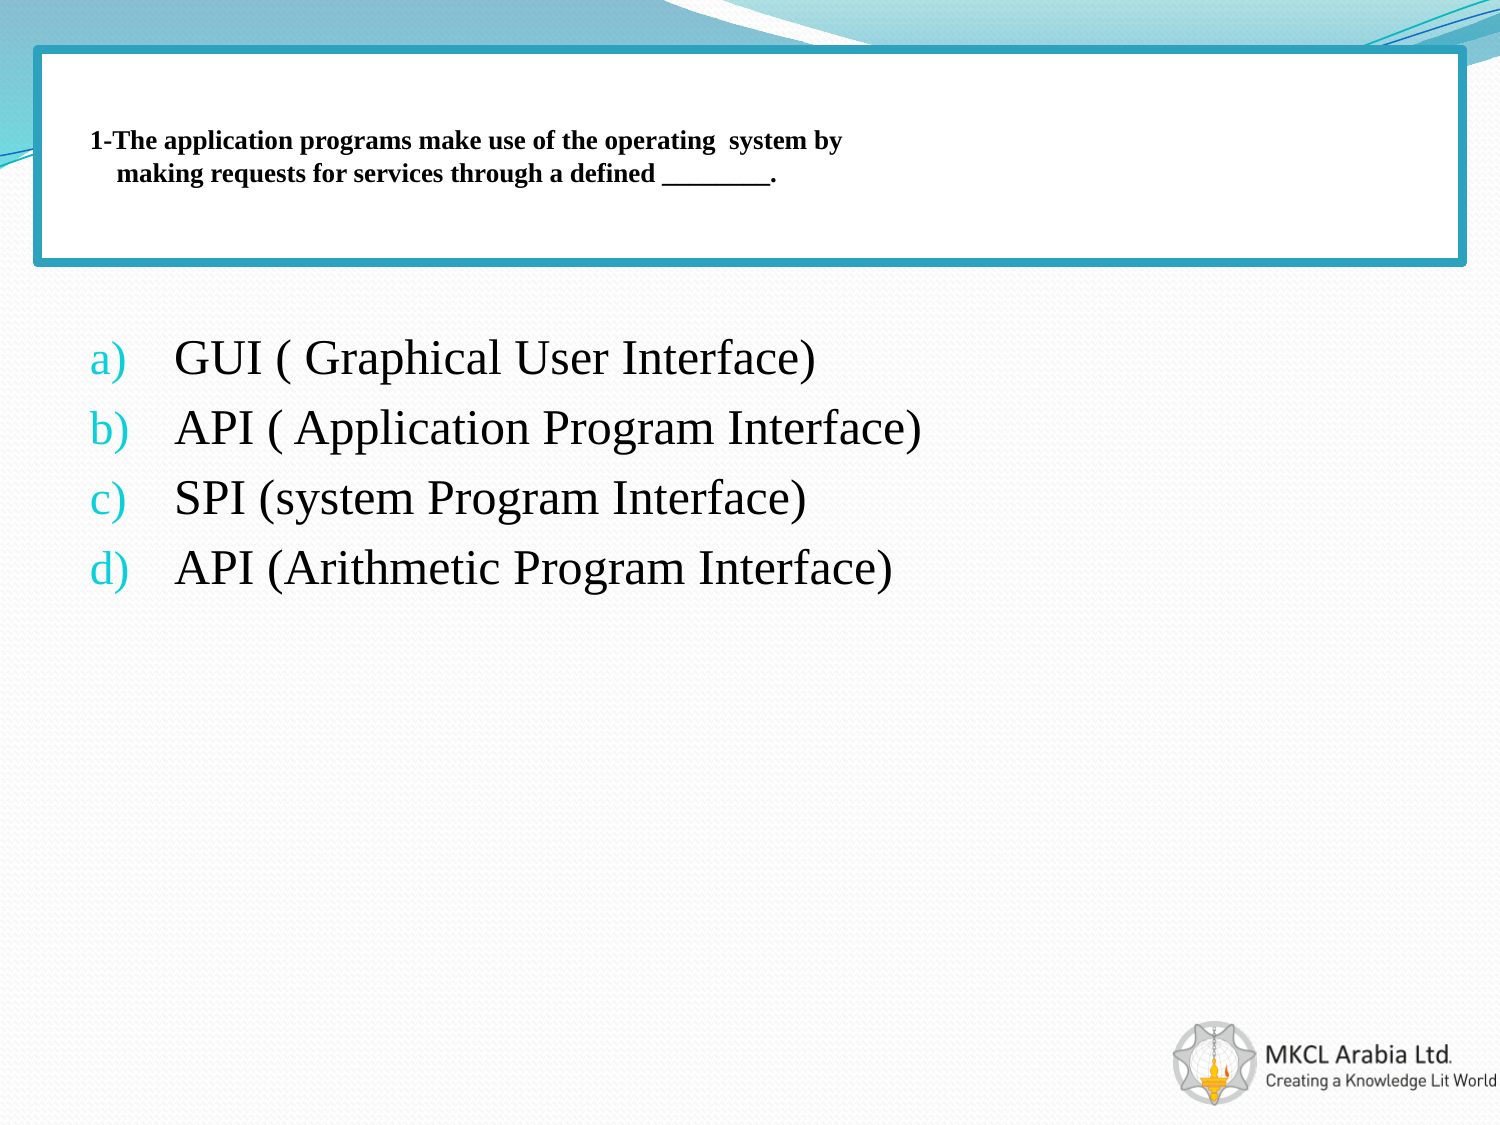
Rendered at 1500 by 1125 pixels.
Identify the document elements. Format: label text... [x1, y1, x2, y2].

list GUI ( Graphical User Interface) API ( Application Program Interface) SPI (system Program Interface) API (Arithmetic Program Interface) [75, 317, 1425, 1038]
picture [1172, 1021, 1496, 1106]
title 1-The application programs make use of the operating system by making requests for services through a defined ________. [75, 115, 1425, 303]
